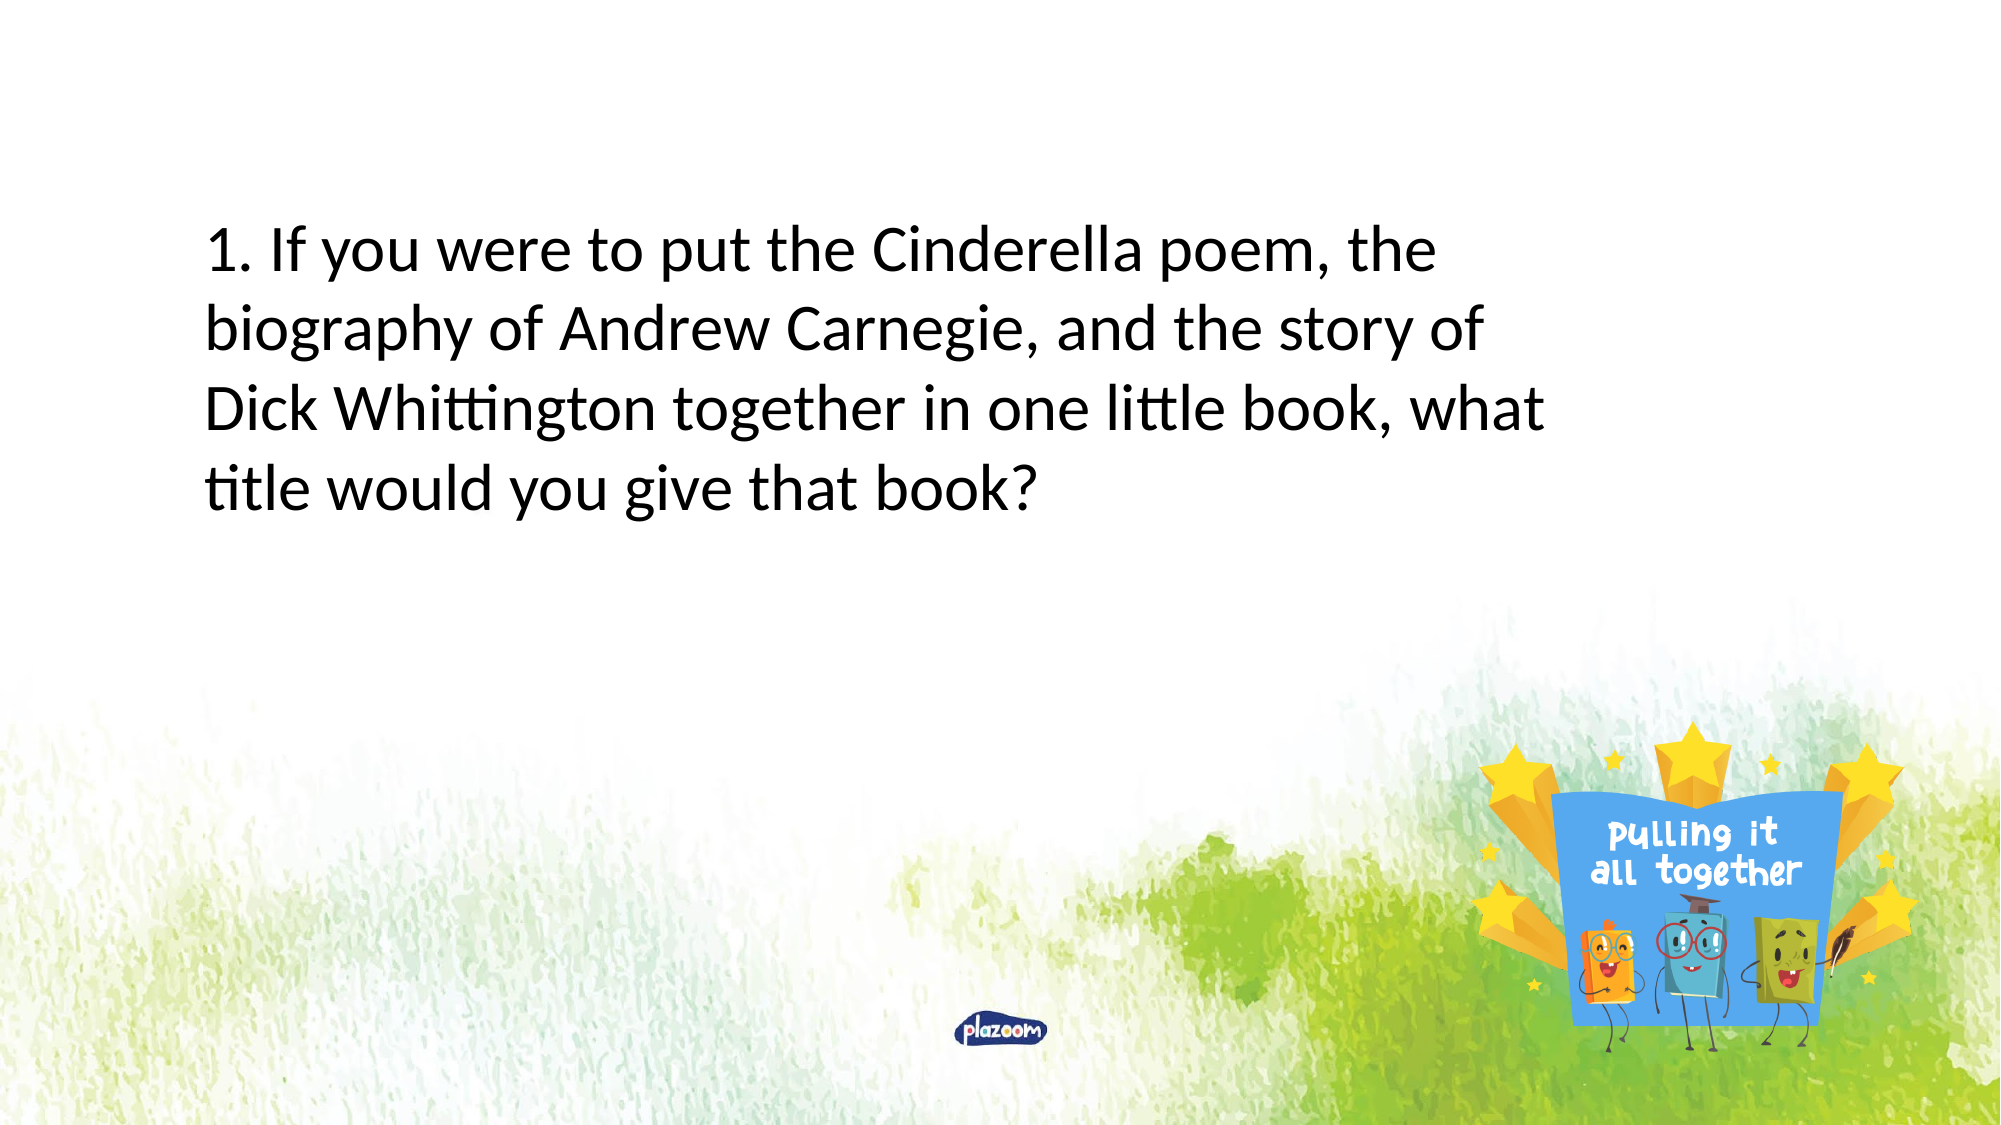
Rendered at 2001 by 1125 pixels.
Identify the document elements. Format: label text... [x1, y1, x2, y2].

text_box 1. If you were to put the Cinderella poem, the biography of Andrew Carnegie, and the story of Dick Whittington together in one little book, what title would you give that book? [189, 196, 1600, 532]
picture [0, 0, 2000, 1125]
